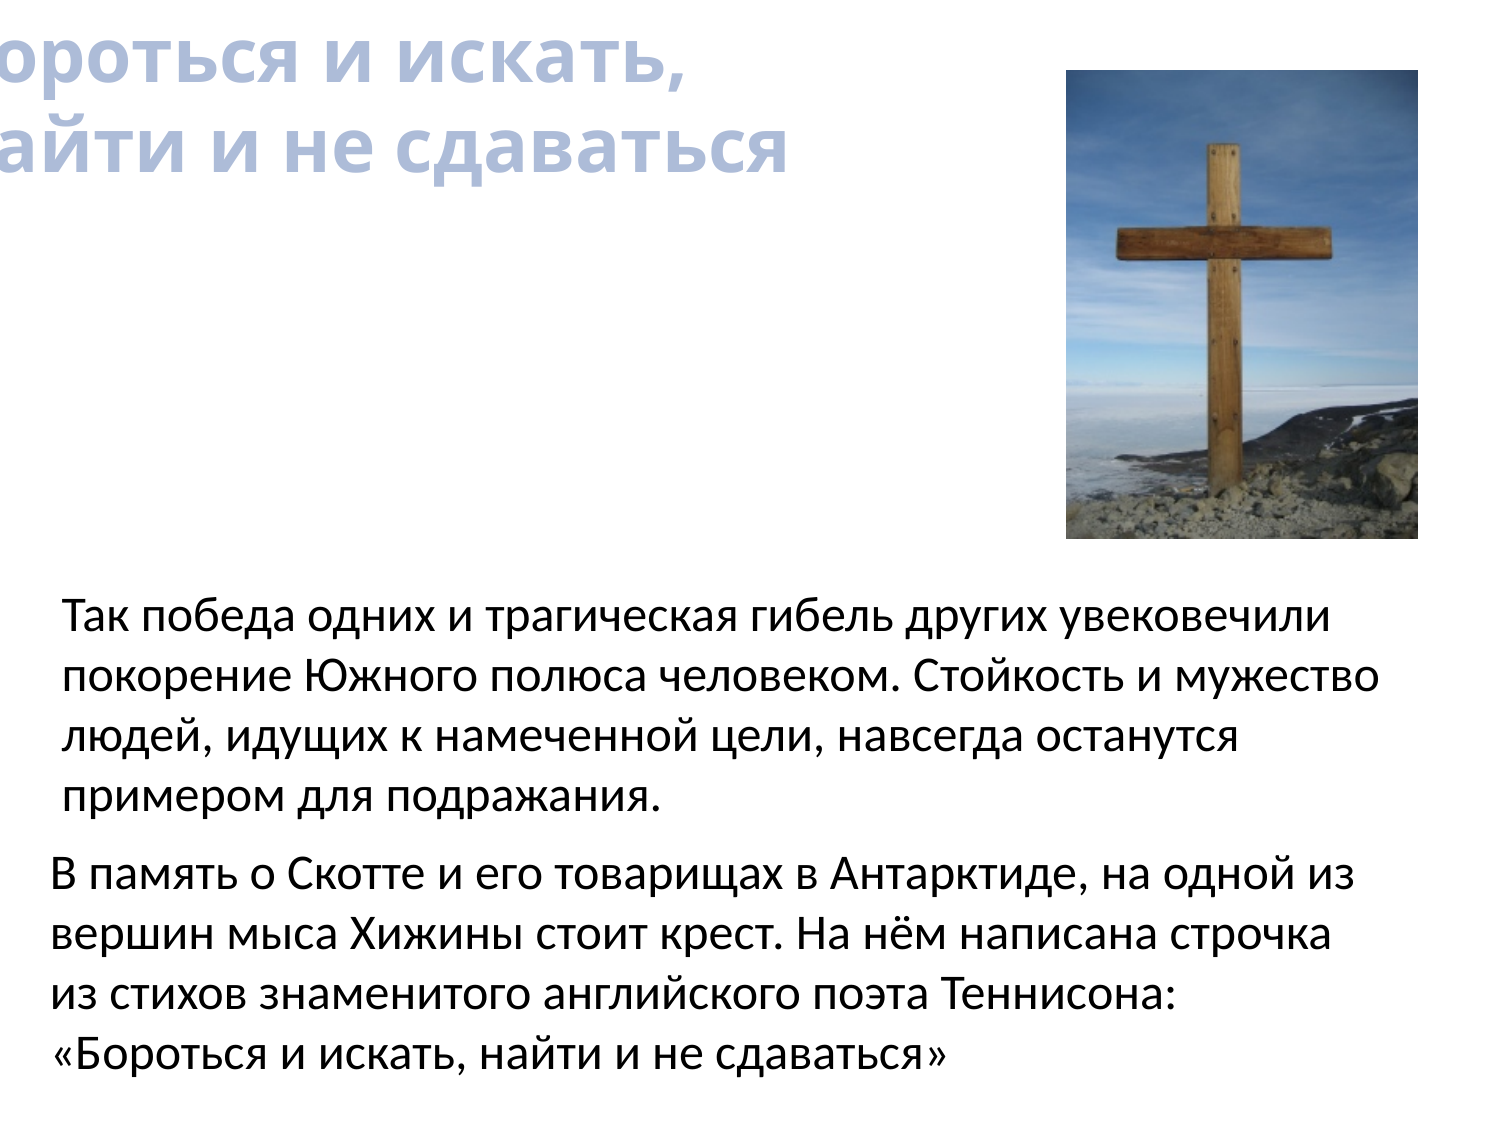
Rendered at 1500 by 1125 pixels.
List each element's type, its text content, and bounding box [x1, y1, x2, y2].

text_box Так победа одних и трагическая гибель других увековечили покорение Южного полюса человеком. Стойкость и мужество людей, идущих к намеченной цели, навсегда останутся примером для подражания. [46, 574, 1430, 829]
text_box Бороться и искать, найти и не сдаваться [0, 0, 807, 195]
text_box В память о Скотте и его товарищах в Антарктиде, на одной из вершин мыса Хижины стоит крест. На нём написана строчка из стихов знаменитого английского поэта Теннисона: «Бороться и искать, найти и не сдаваться» [35, 831, 1371, 1087]
picture [1066, 70, 1419, 540]
